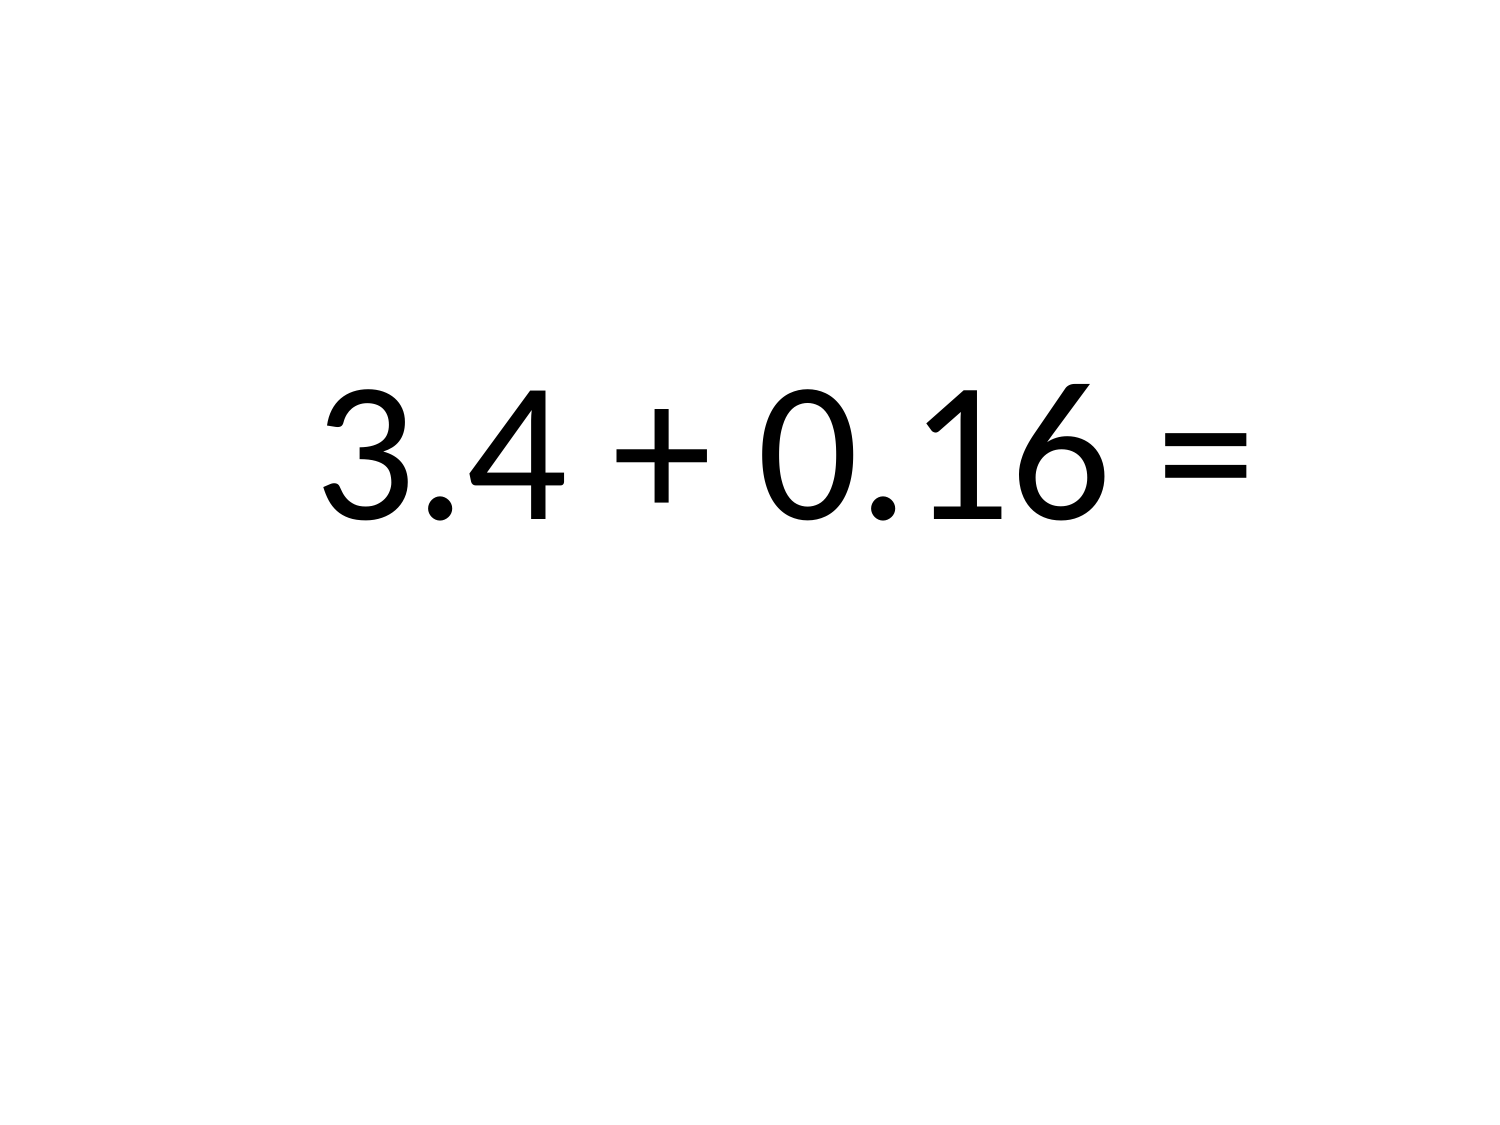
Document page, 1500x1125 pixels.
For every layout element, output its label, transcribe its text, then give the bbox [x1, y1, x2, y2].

text_box 3.4 + 0.16 = [299, 312, 1363, 568]
